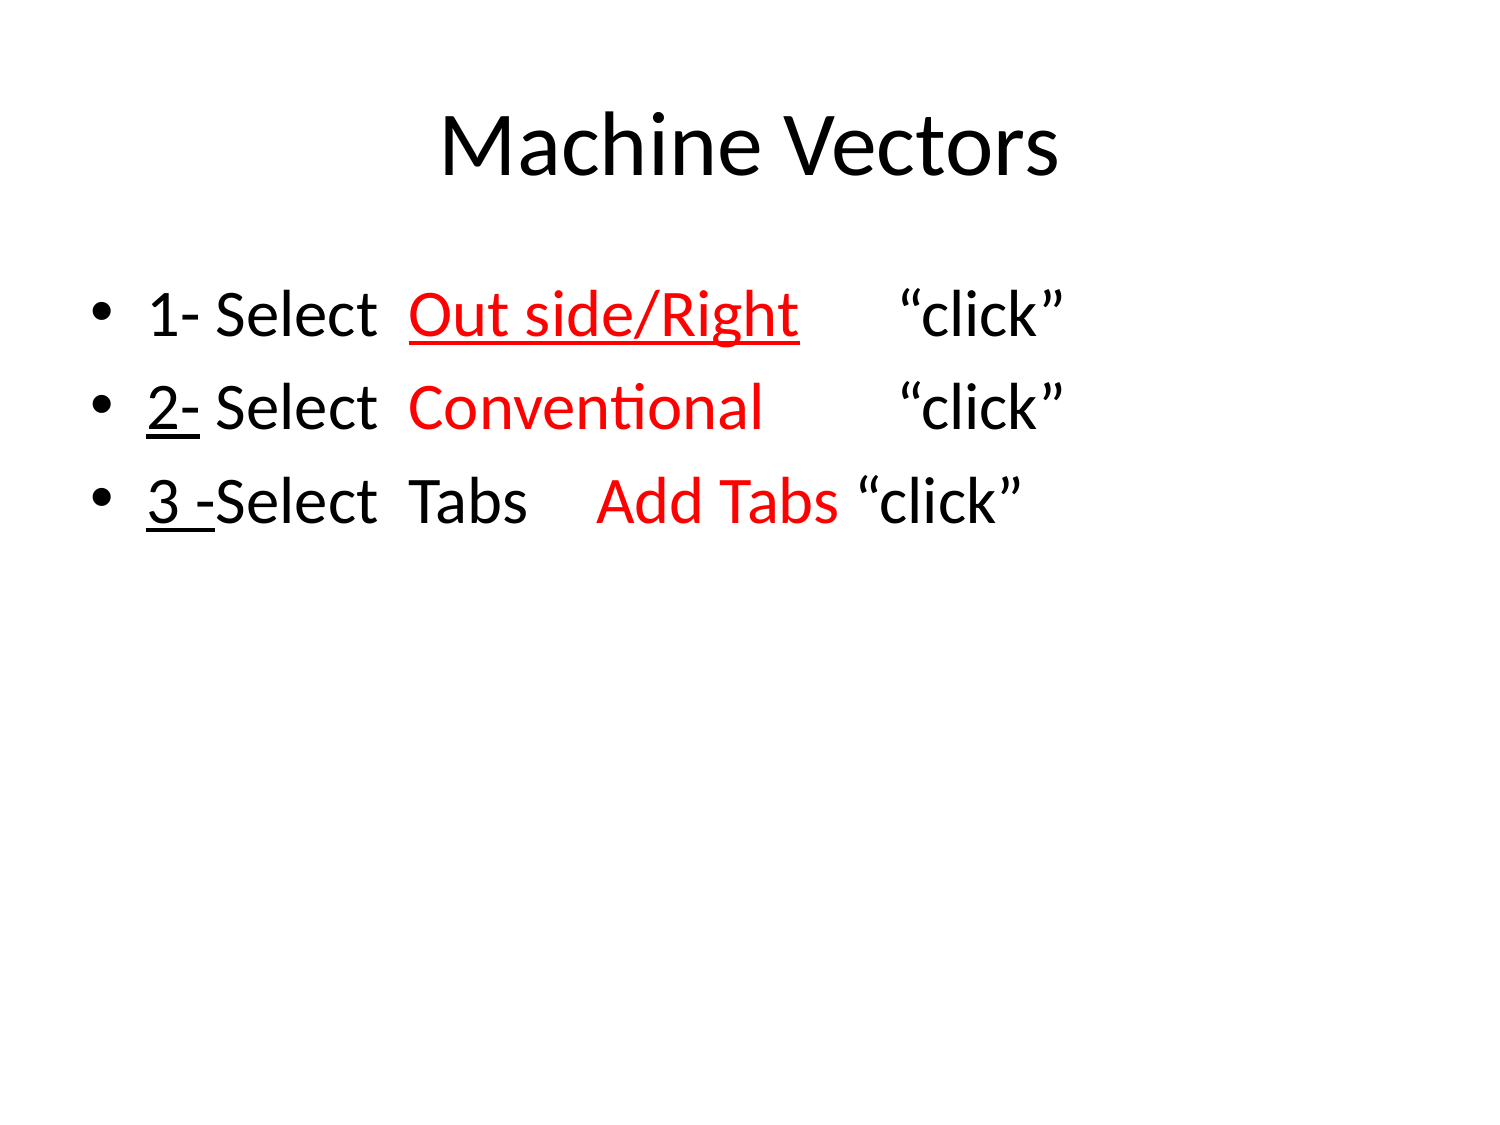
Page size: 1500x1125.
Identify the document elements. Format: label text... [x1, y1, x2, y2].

title Machine Vectors [75, 45, 1425, 233]
list 1- Select Out side/Right “click” 2- Select Conventional “click” 3 -Select Tabs Add Tabs “click” [75, 262, 1425, 1005]
